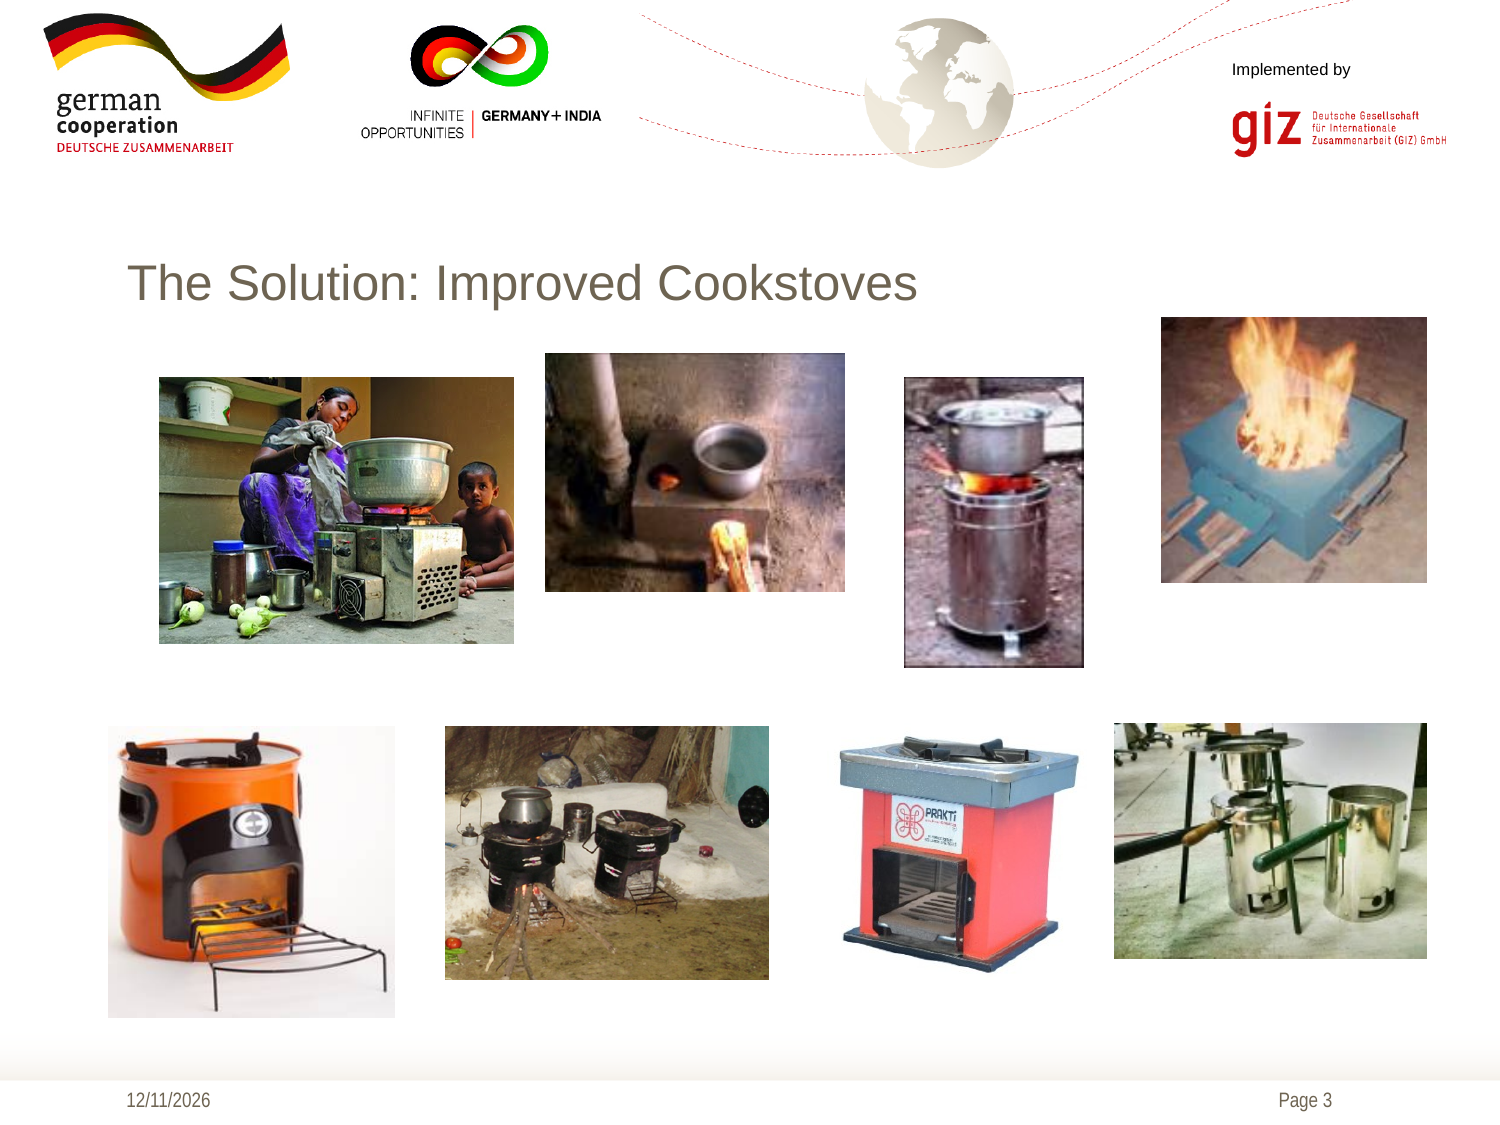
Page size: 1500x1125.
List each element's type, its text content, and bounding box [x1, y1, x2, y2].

picture [903, 377, 1084, 668]
picture [0, 723, 1500, 1081]
picture [545, 353, 845, 592]
picture [1160, 317, 1428, 584]
title The Solution: Improved Cookstoves [112, 243, 1388, 345]
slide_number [111, 1079, 325, 1121]
picture [159, 377, 515, 644]
picture [0, 0, 1500, 186]
